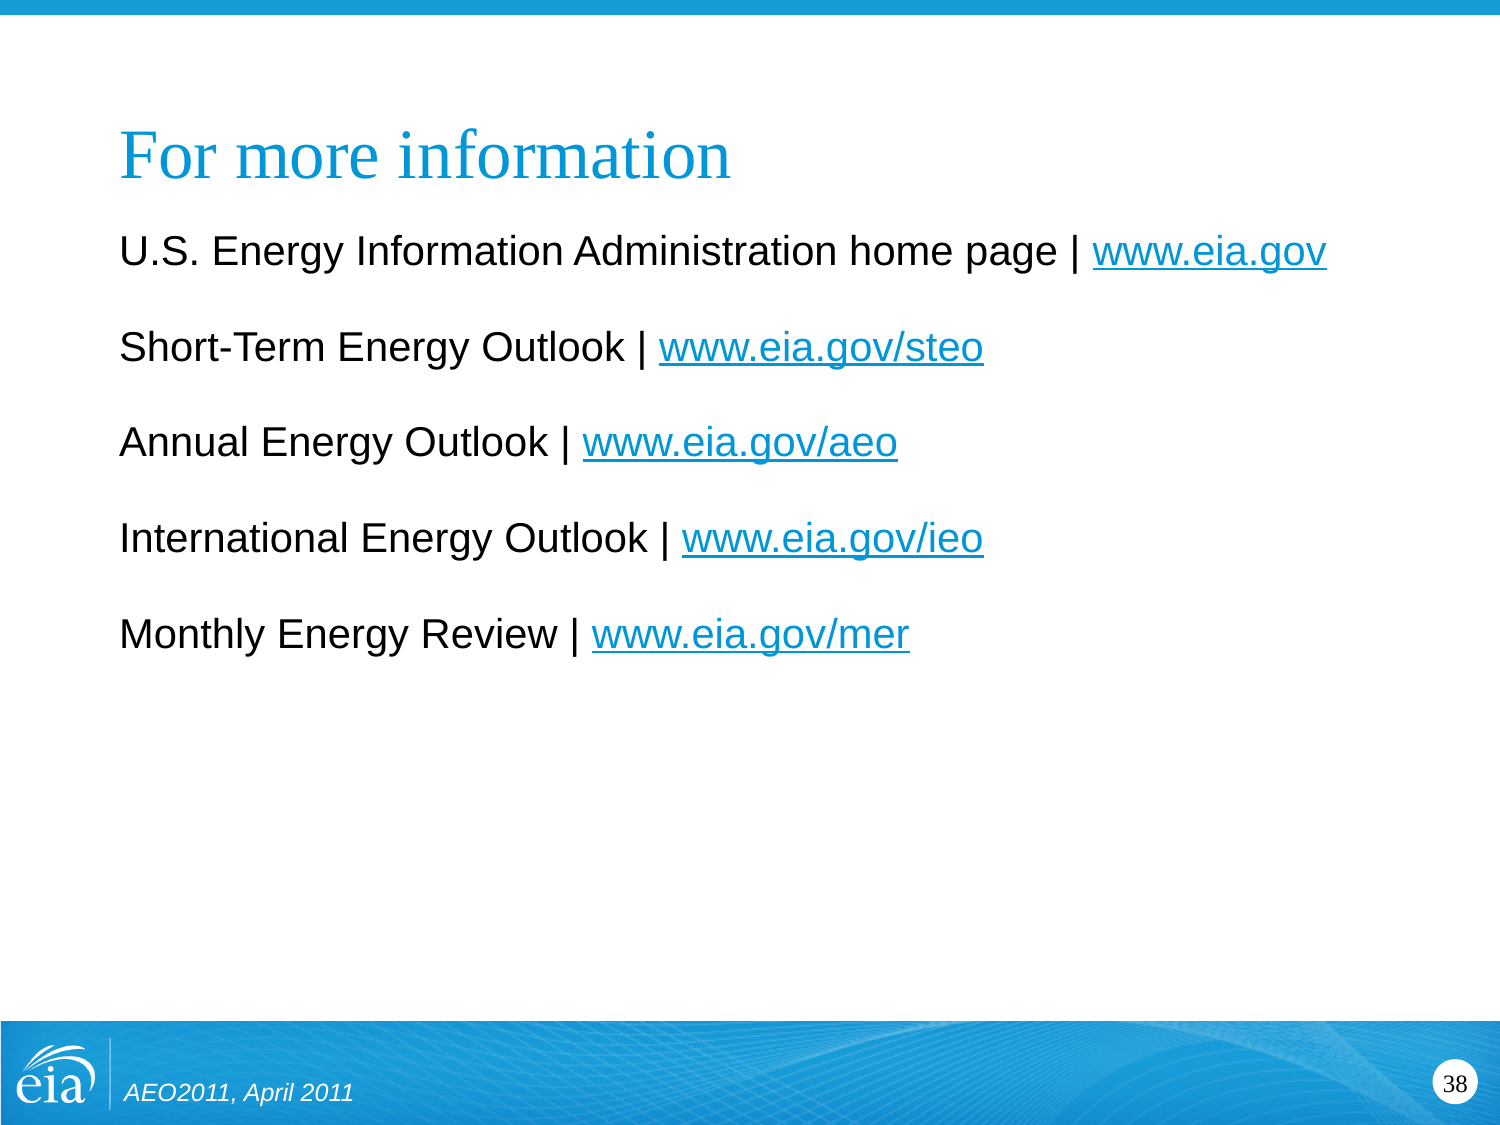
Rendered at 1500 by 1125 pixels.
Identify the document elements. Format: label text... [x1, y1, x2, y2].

slide_number 38 [1424, 1052, 1487, 1113]
title For more information [104, 12, 1425, 200]
list U.S. Energy Information Administration home page | www.eia.gov Short-Term Energy Outlook | www.eia.gov/steo Annual Energy Outlook | www.eia.gov/aeo International Energy Outlook | www.eia.gov/ieo Monthly Energy Review | www.eia.gov/mer [104, 216, 1425, 713]
footer AEO2011, April 2011 [109, 1048, 571, 1114]
picture [2, 1021, 1500, 1125]
